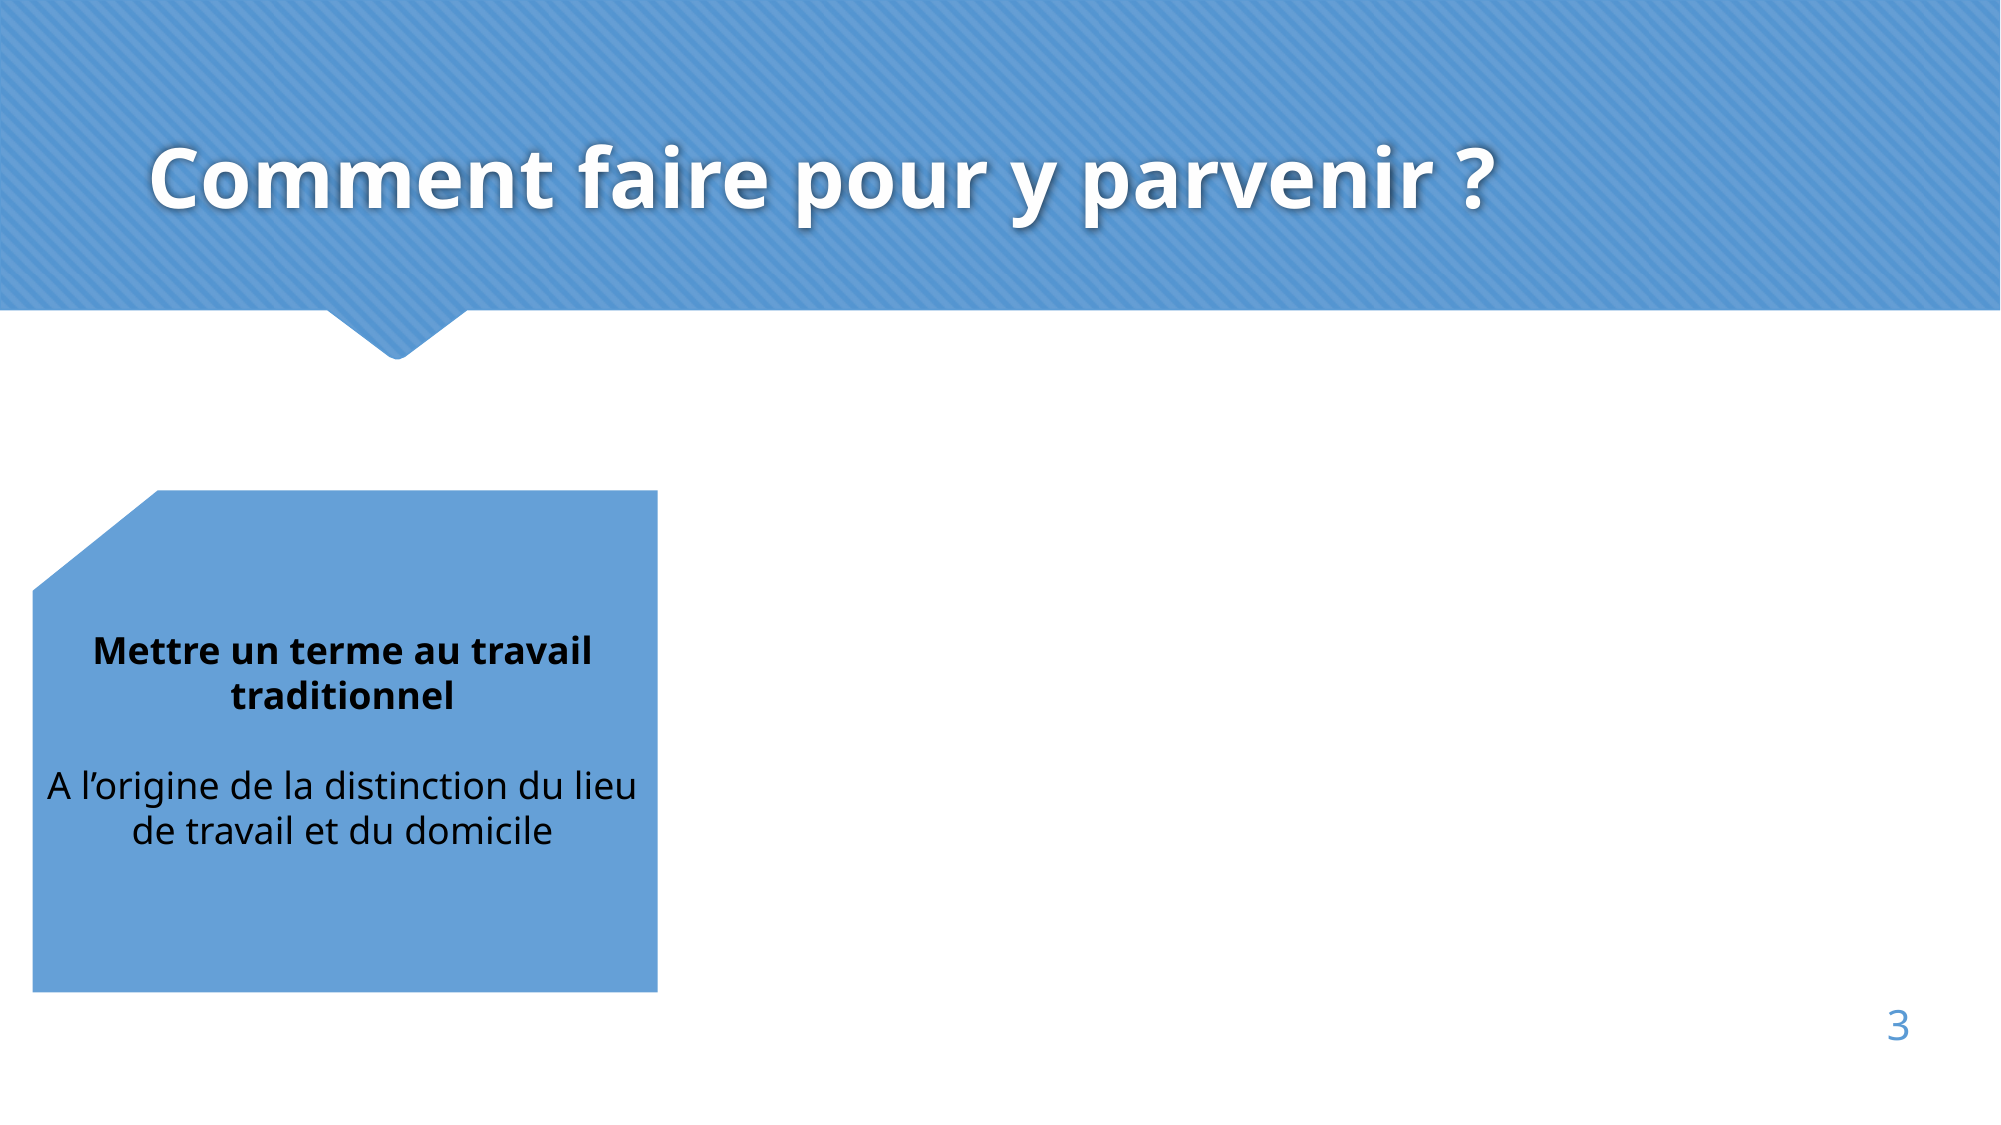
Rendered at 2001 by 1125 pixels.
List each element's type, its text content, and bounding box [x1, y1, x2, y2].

title Comment faire pour y parvenir ? [132, 73, 1868, 233]
slide_number 3 [1751, 970, 1926, 1051]
text_box [31, 489, 659, 994]
text_box Mettre un terme au travail traditionnel A l’origine de la distinction du lieu de travail et du domicile [28, 619, 658, 950]
